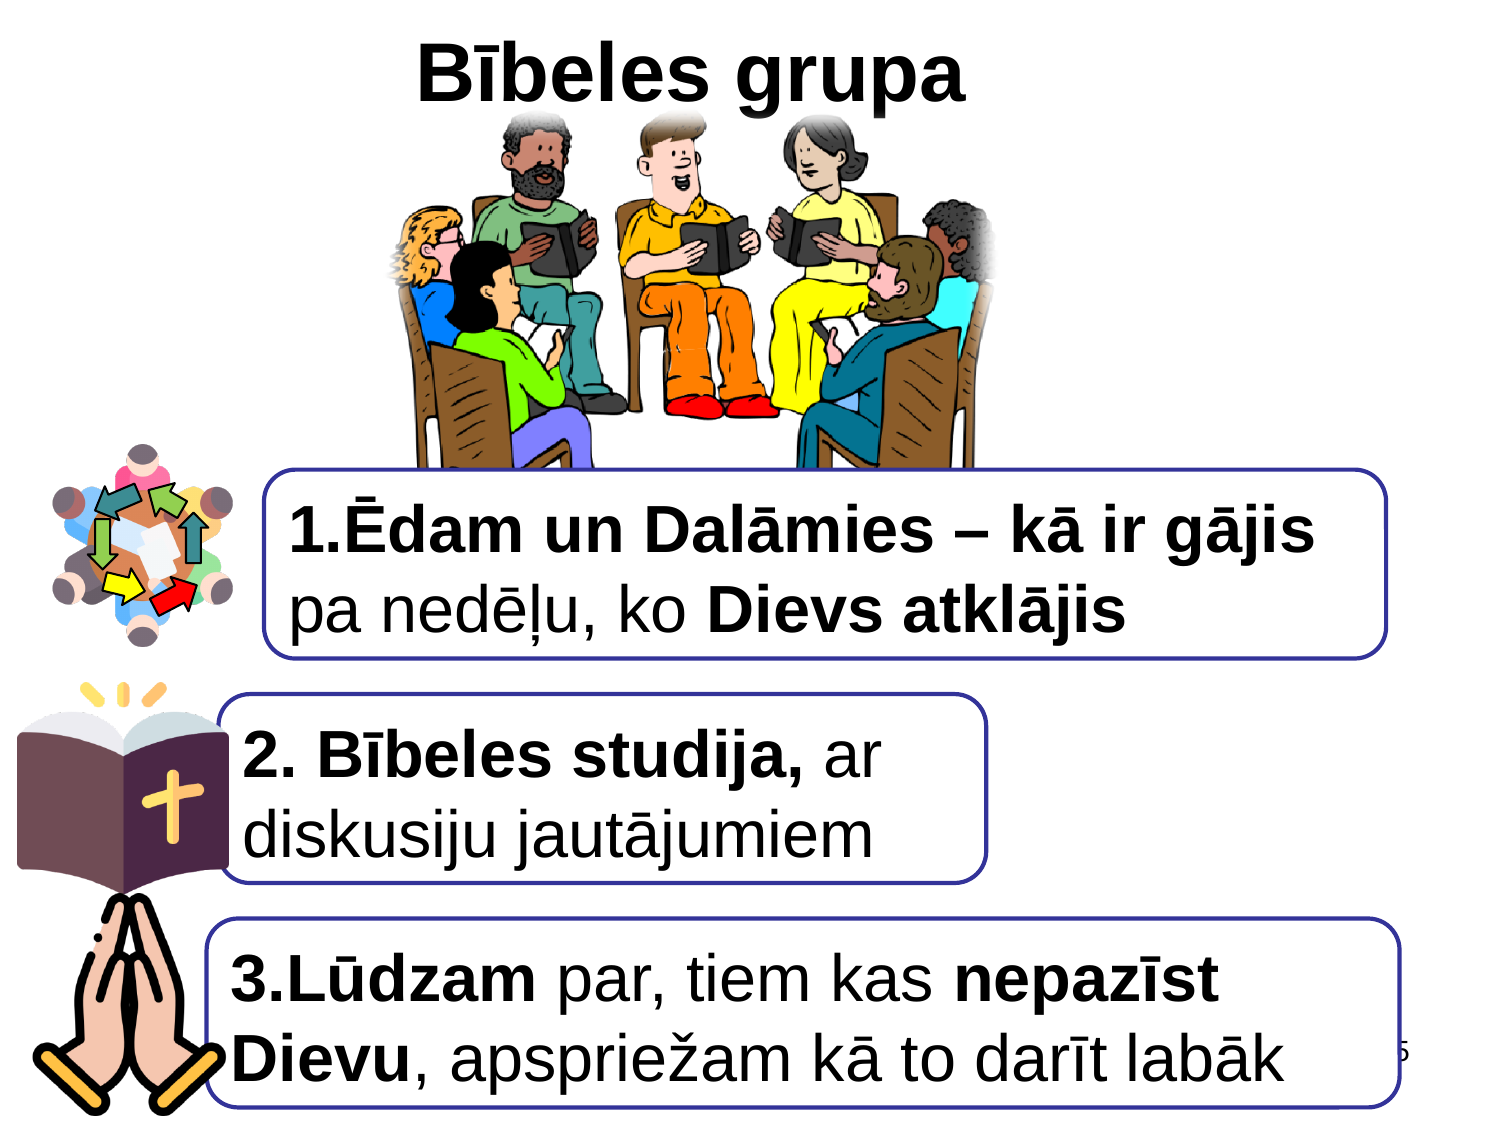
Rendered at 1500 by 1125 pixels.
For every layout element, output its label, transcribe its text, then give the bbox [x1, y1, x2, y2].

title Bībeles grupa [147, 0, 1235, 138]
picture [383, 106, 999, 578]
slide_number 25 [1390, 1024, 1426, 1103]
text_box 1.Ēdam un Dalāmies – kā ir gājis pa nedēļu, ko Dievs atklājis [261, 467, 1389, 661]
picture [17, 681, 241, 1117]
text_box 2. Bībeles studija, ar diskusiju jautājumiem [234, 691, 989, 886]
picture [41, 444, 244, 647]
text_box 3.Lūdzam par, tiem kas nepazīst Dievu, apspriežam kā to darīt labāk [246, 916, 1402, 1110]
